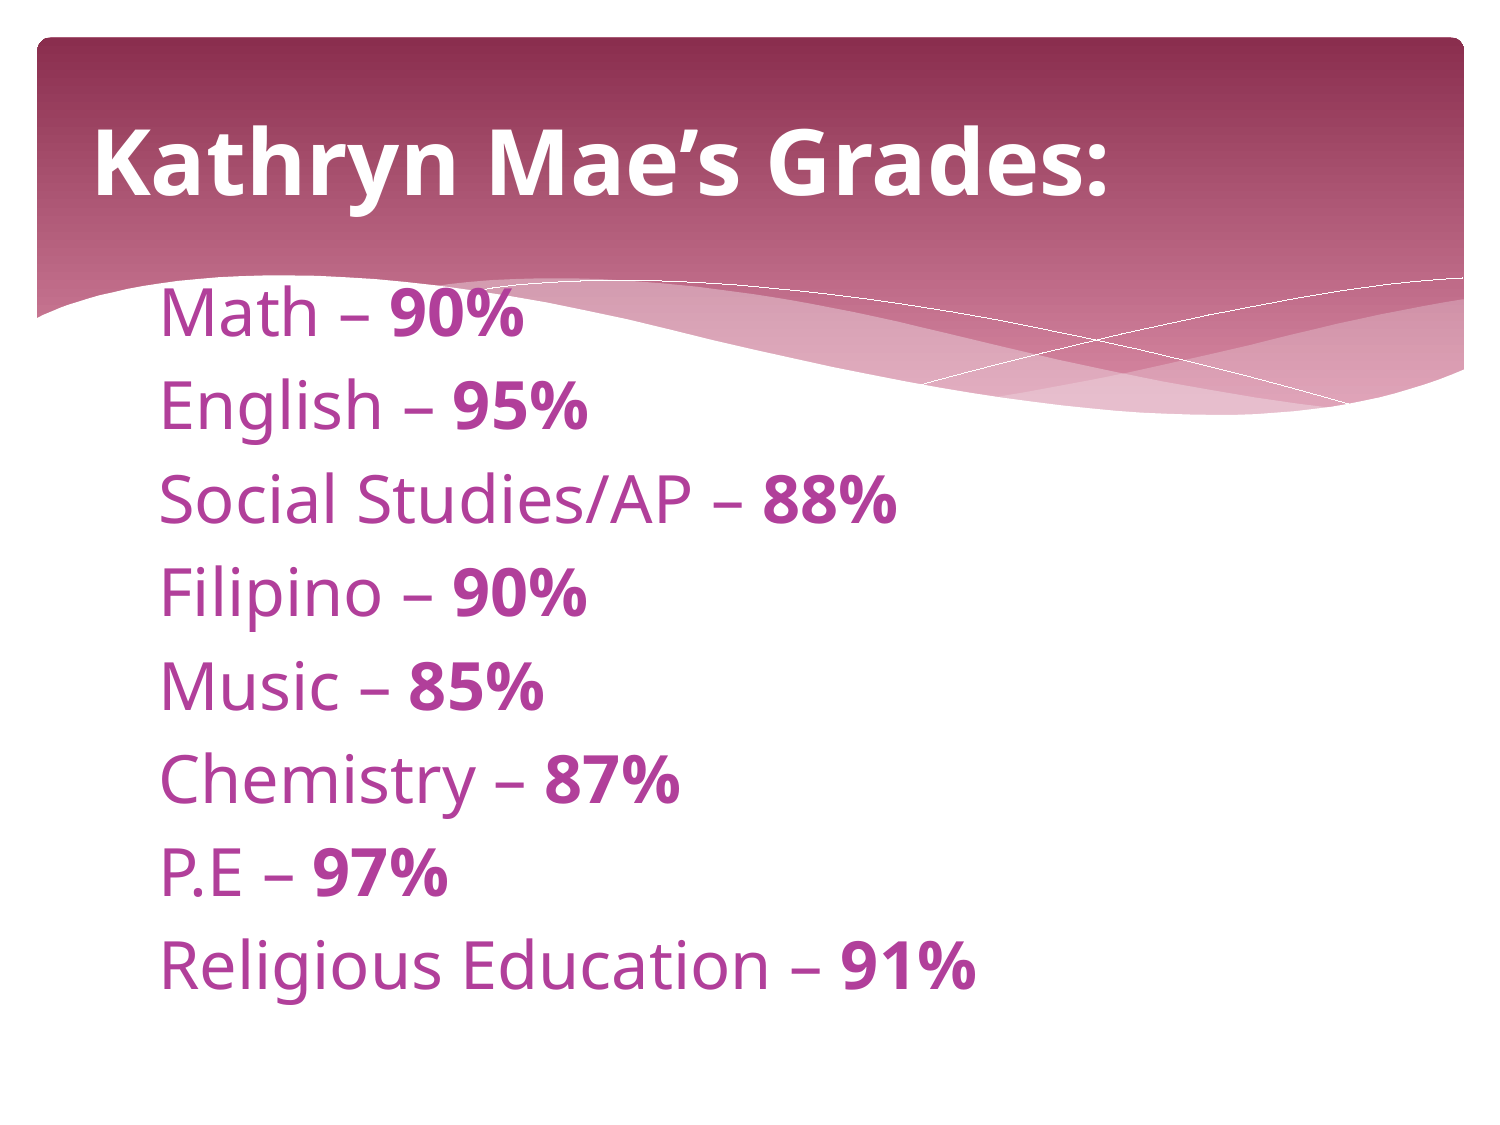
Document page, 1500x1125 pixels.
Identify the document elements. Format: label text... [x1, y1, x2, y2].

title Kathryn Mae’s Grades: [75, 55, 1425, 261]
list Math – 90% English – 95% Social Studies/AP – 88% Filipino – 90% Music – 85% Chemistry – 87% P.E – 97% Religious Education – 91% [143, 262, 1359, 1005]
